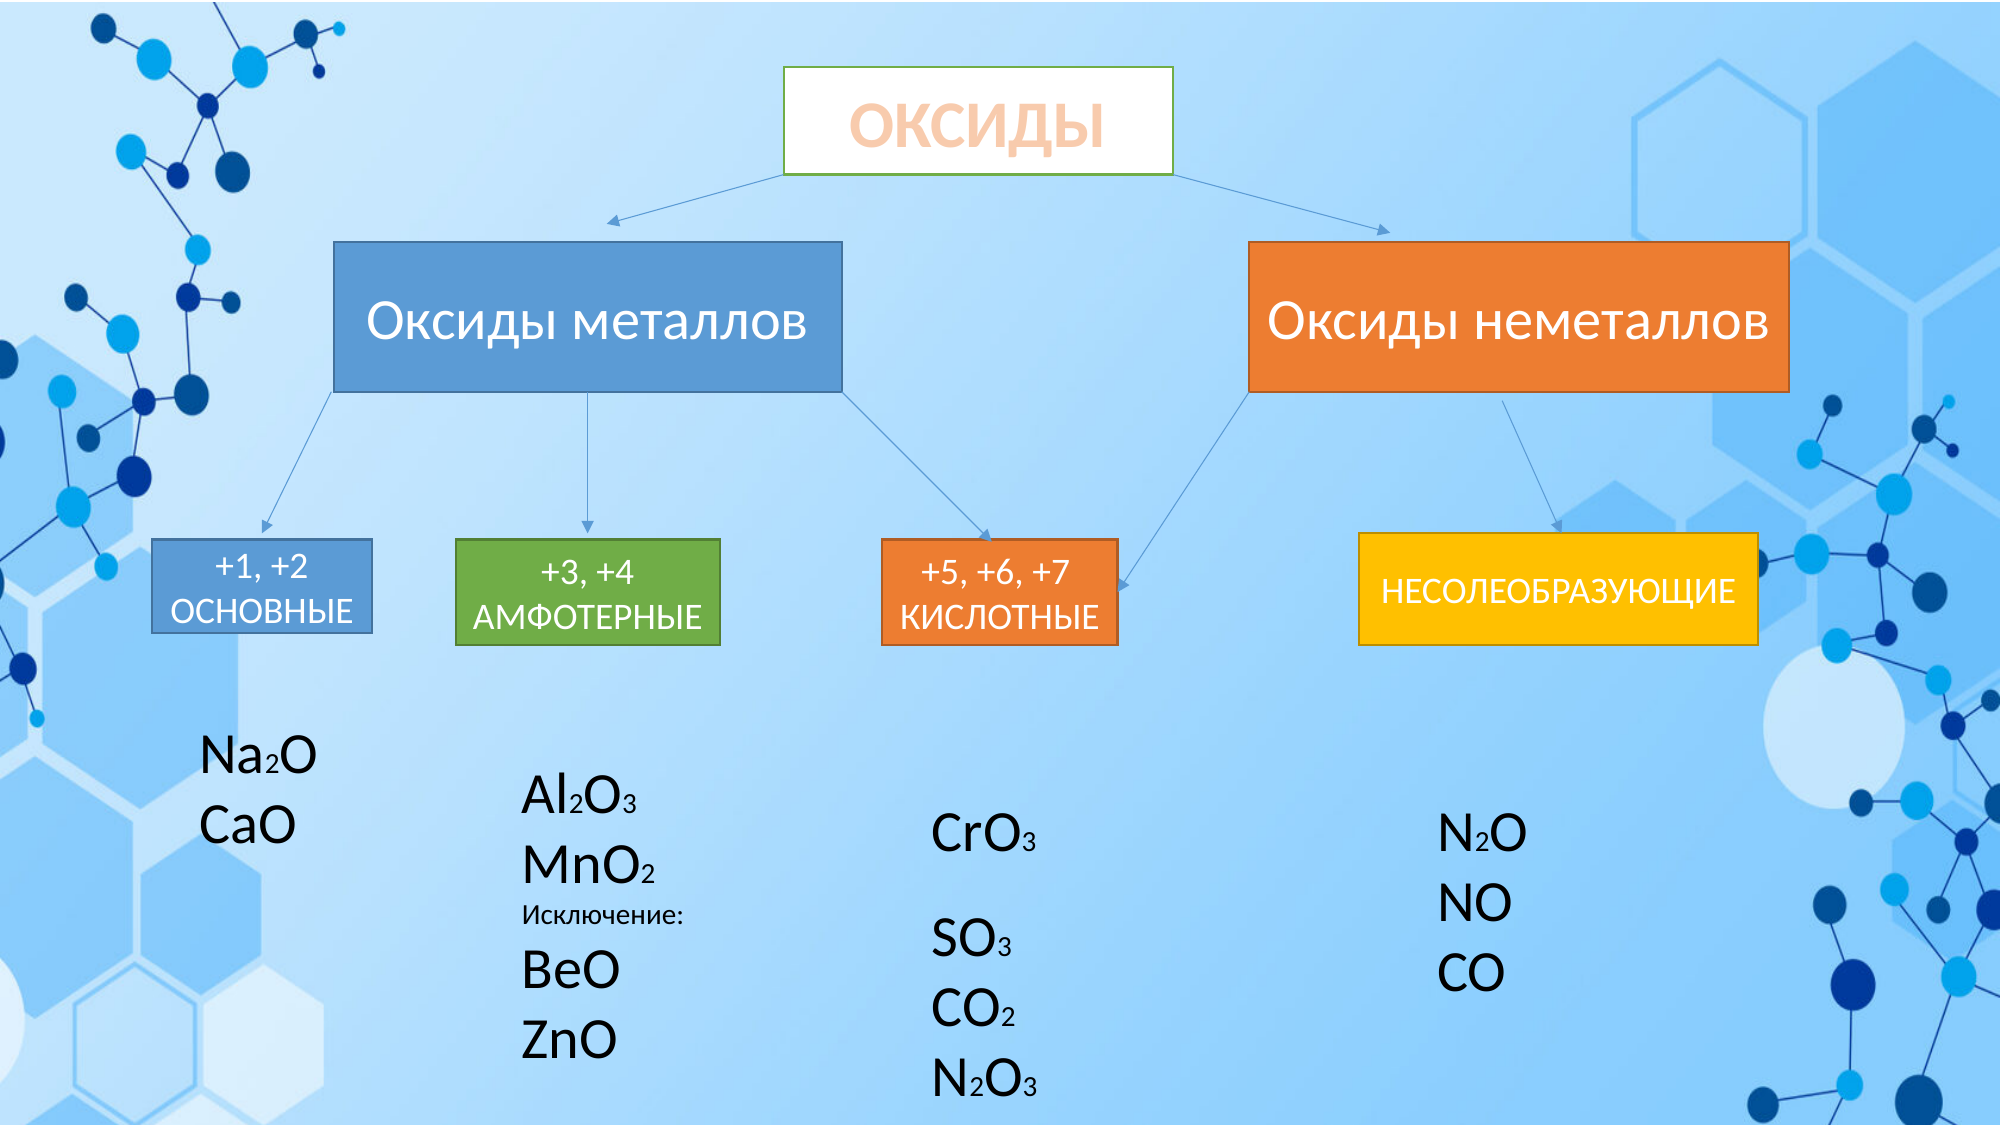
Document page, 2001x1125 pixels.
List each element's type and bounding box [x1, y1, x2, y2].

text_box [606, 174, 784, 224]
text_box [261, 391, 332, 534]
text_box [841, 391, 992, 542]
picture [0, 2, 2000, 1125]
text_box [1173, 174, 1391, 233]
text_box [1502, 400, 1562, 534]
text_box [1117, 391, 1250, 593]
